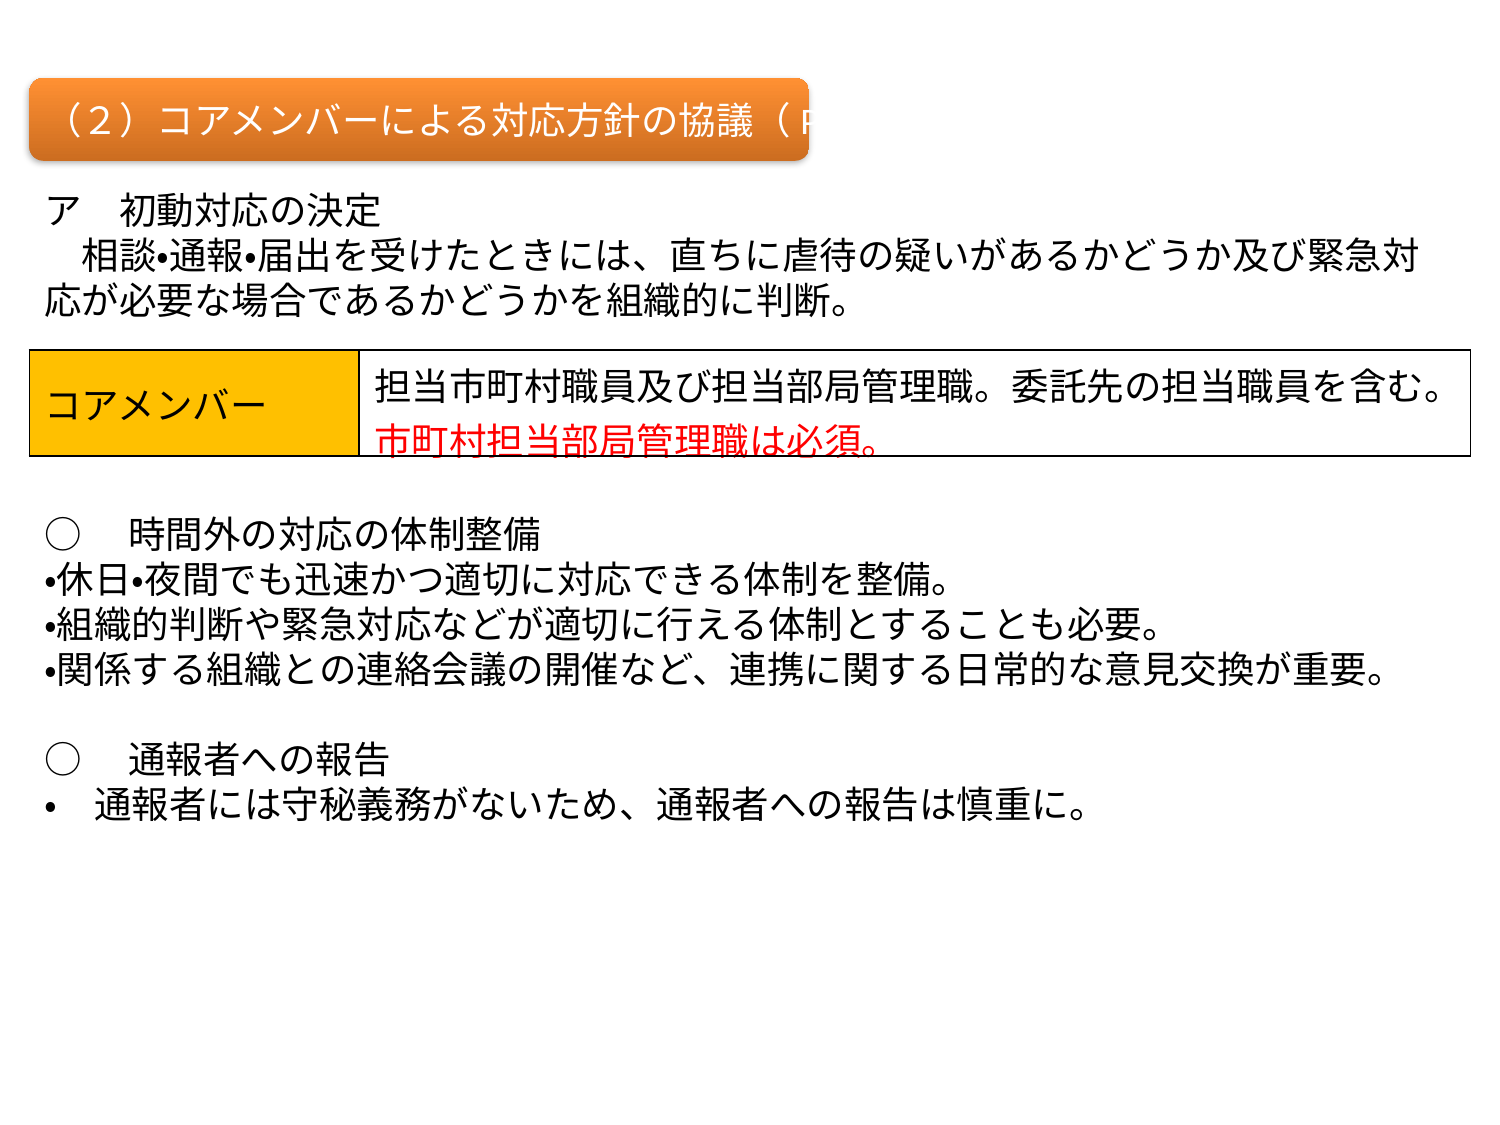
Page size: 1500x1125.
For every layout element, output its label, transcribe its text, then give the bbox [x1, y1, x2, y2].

table_header コアメンバー [30, 351, 358, 455]
text_box （２）コアメンバーによる対応方針の協議（P.33） ア 初動対応の決定 相談・通報・届出を受けたときには、直ちに虐待の疑いがあるかどうか及び緊急対応が必要な場合であるかどうかを組織的に判断。 [29, 89, 1471, 330]
table_header 担当市町村職員及び担当部局管理職。委託先の担当職員を含む。市町村担当部局管理職は必須。 [360, 351, 1470, 455]
text_box [29, 78, 809, 89]
text_box ○ 時間外の対応の体制整備 ・休日・夜間でも迅速かつ適切に対応できる体制を整備。 ・組織的判断や緊急対応などが適切に行える体制とすることも必要。 ・関係する組織との連絡会議の開催など、連携に関する日常的な意見交換が重要。 ○ 通報者への報告 ・ 通報者には守秘義務がないため、通報者への報告は慎重に。 [29, 503, 1465, 834]
